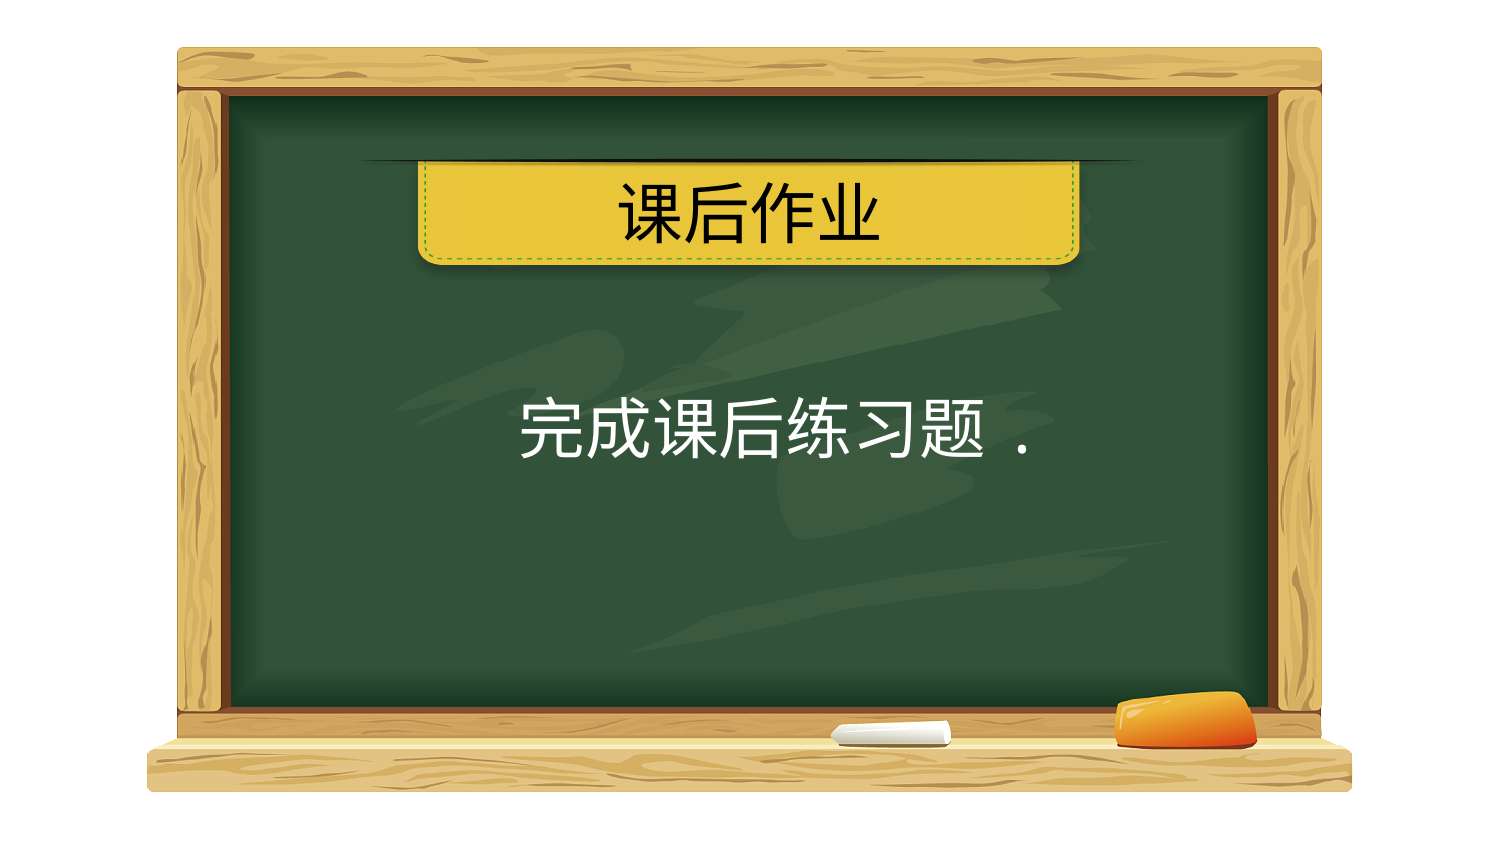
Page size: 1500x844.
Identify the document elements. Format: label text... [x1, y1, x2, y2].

picture [92, 40, 1408, 812]
text_box 完成课后练习题. [289, 339, 1272, 475]
